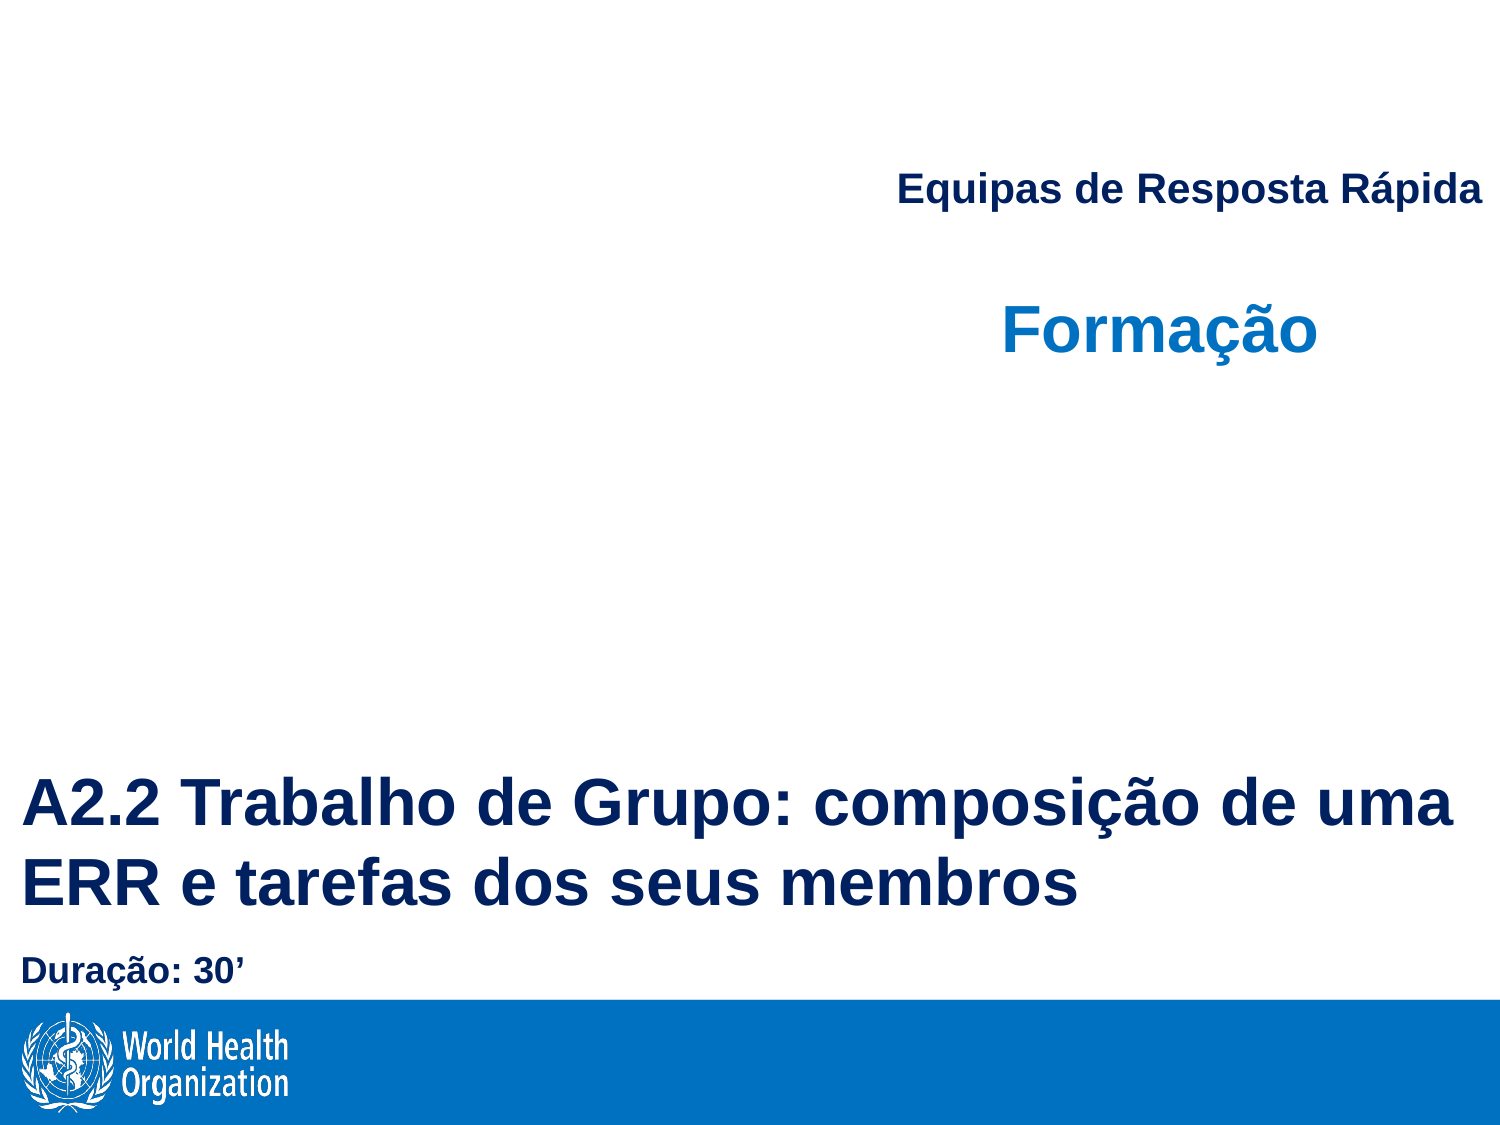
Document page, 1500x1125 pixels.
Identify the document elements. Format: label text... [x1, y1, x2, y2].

title Equipas de Resposta Rápida [394, 101, 1498, 220]
picture [21, 1012, 288, 1113]
text_box Formação [986, 278, 1447, 374]
subtitle A2.2 Trabalho de Grupo: composição de uma ERR e tarefas dos seus membros [5, 751, 1489, 858]
text_box Duração: 30’ [5, 938, 420, 999]
